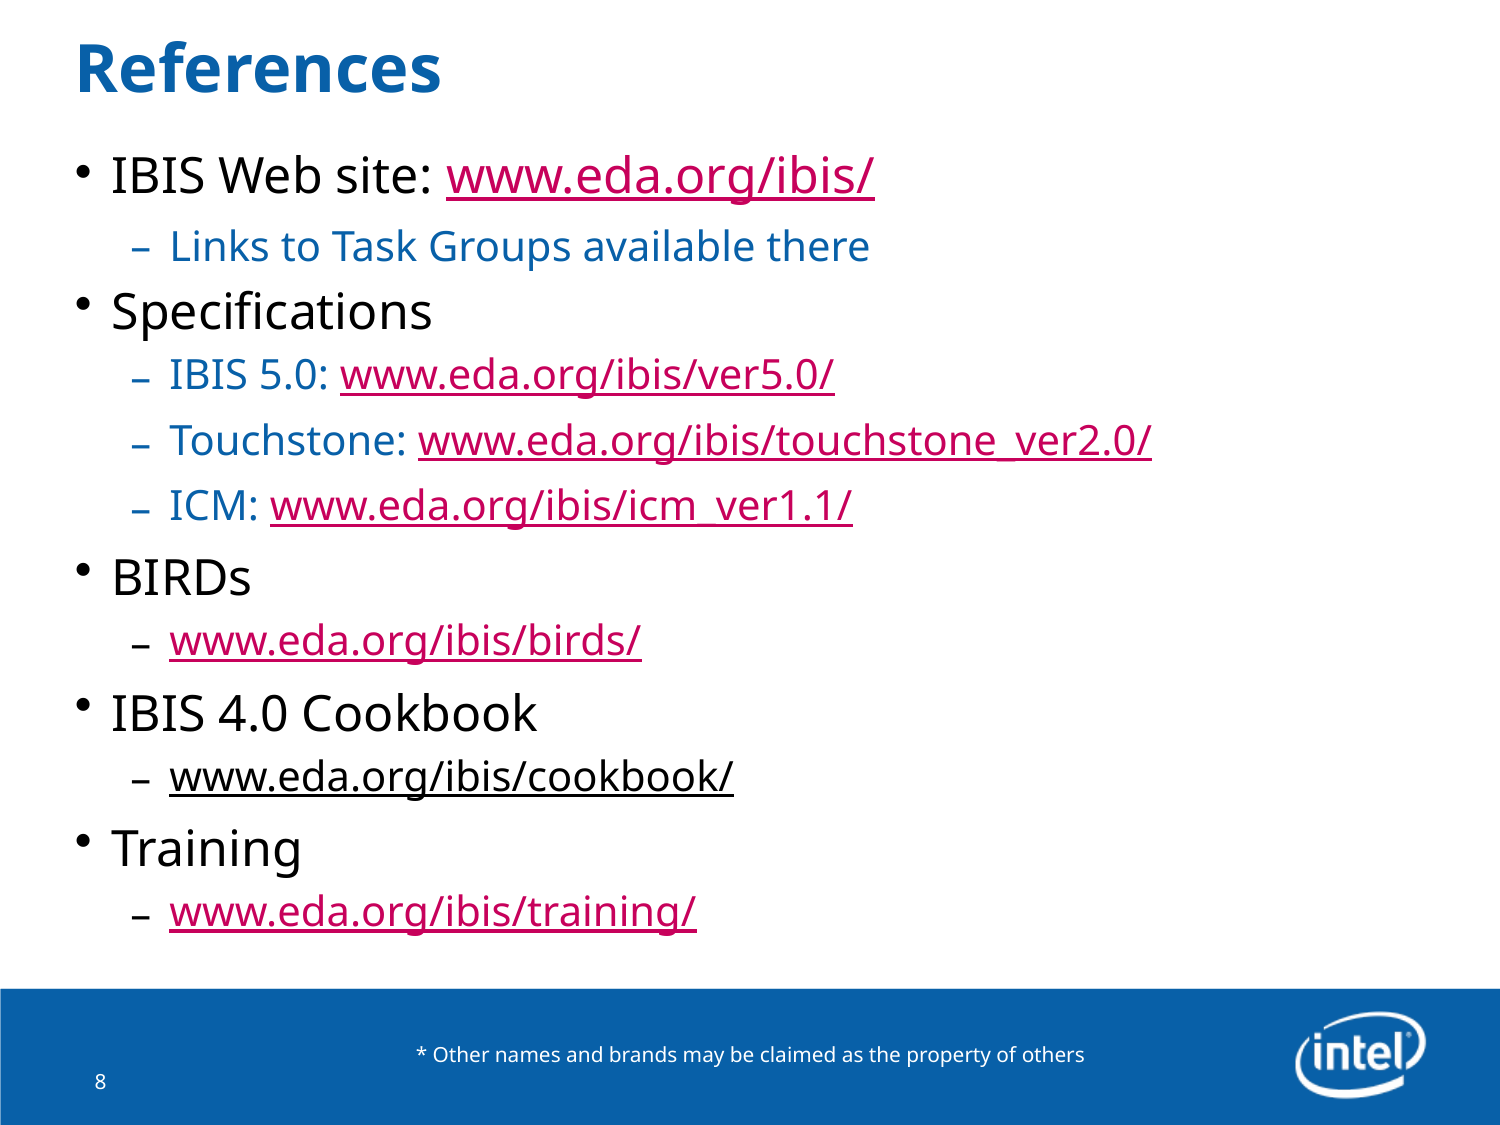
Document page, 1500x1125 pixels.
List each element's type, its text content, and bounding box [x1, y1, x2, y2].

picture [1294, 1011, 1428, 1101]
title References [74, 25, 1427, 126]
list IBIS Web site: www.eda.org/ibis/ Links to Task Groups available there Specifications IBIS 5.0: www.eda.org/ibis/ver5.0/ Touchstone: www.eda.org/ibis/touchstone_ver2.0/ ICM: www.eda.org/ibis/icm_ver1.1/ BIRDs www.eda.org/ibis/birds/ IBIS 4.0 Cookbook www.eda.org/ibis/cookbook/ Training www.eda.org/ibis/training/ [74, 142, 1427, 992]
